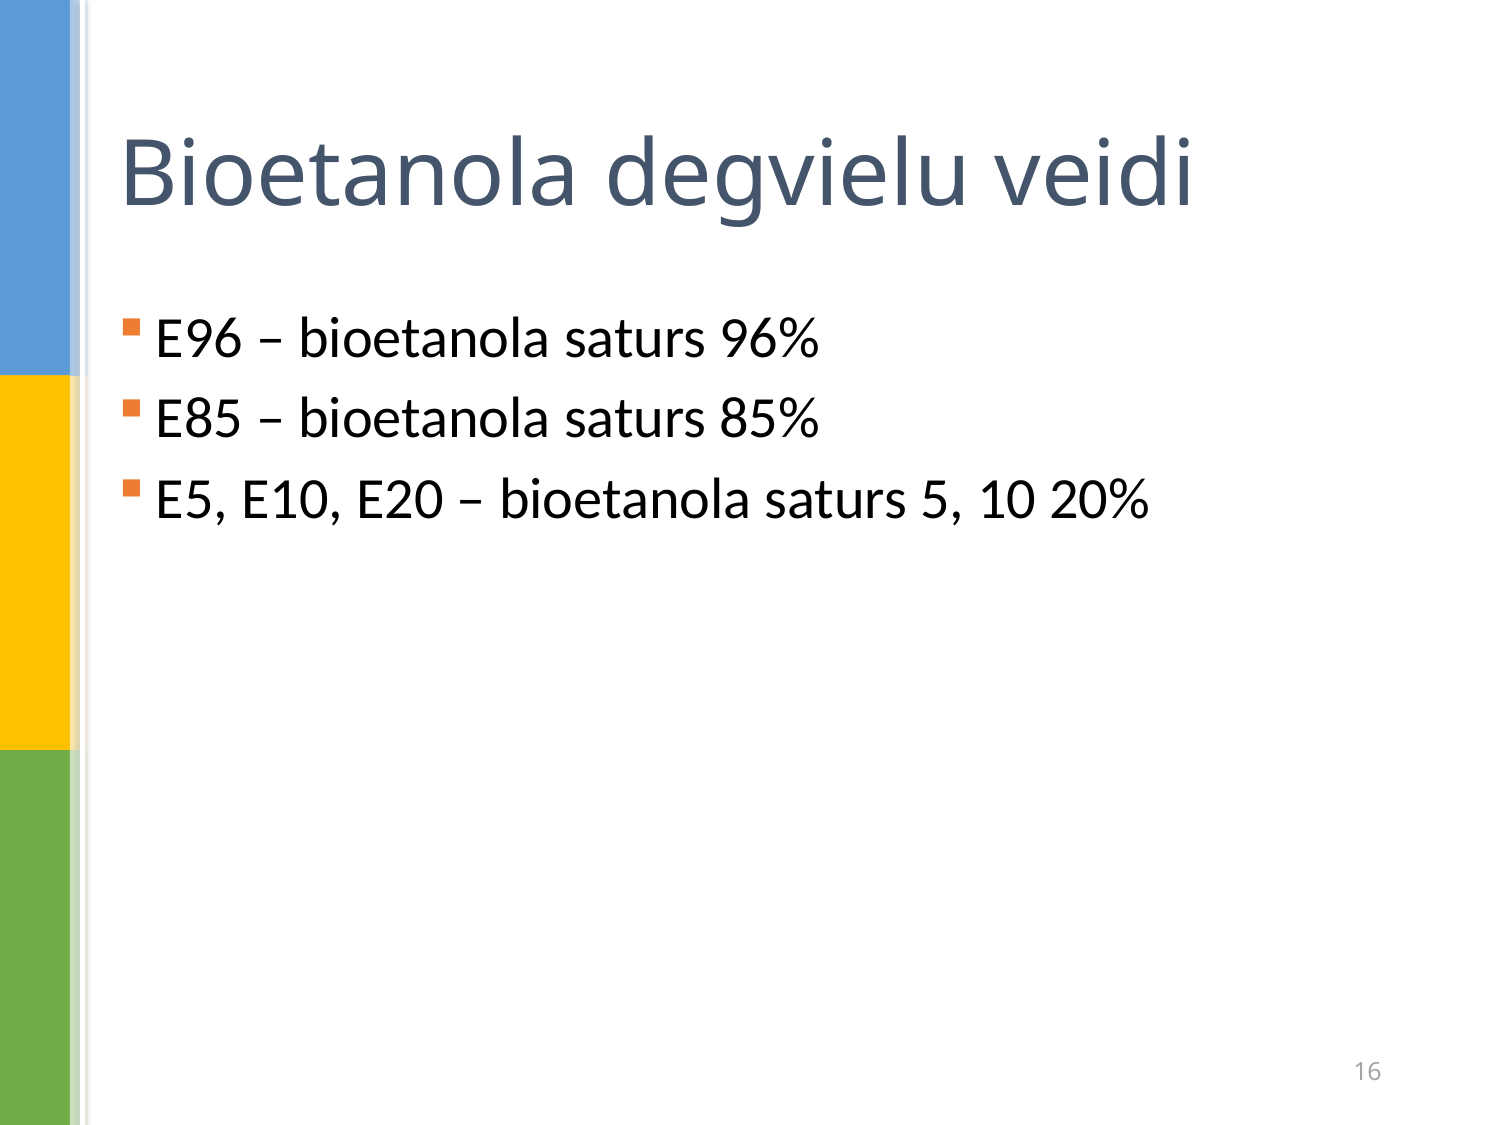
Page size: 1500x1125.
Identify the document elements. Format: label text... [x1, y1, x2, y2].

slide_number 16 [993, 1042, 1397, 1103]
list E96 – bioetanola saturs 96% E85 – bioetanola saturs 85% E5, E10, E20 – bioetanola saturs 5, 10 20% [103, 299, 1397, 1014]
title Bioetanola degvielu veidi [103, 59, 1397, 278]
